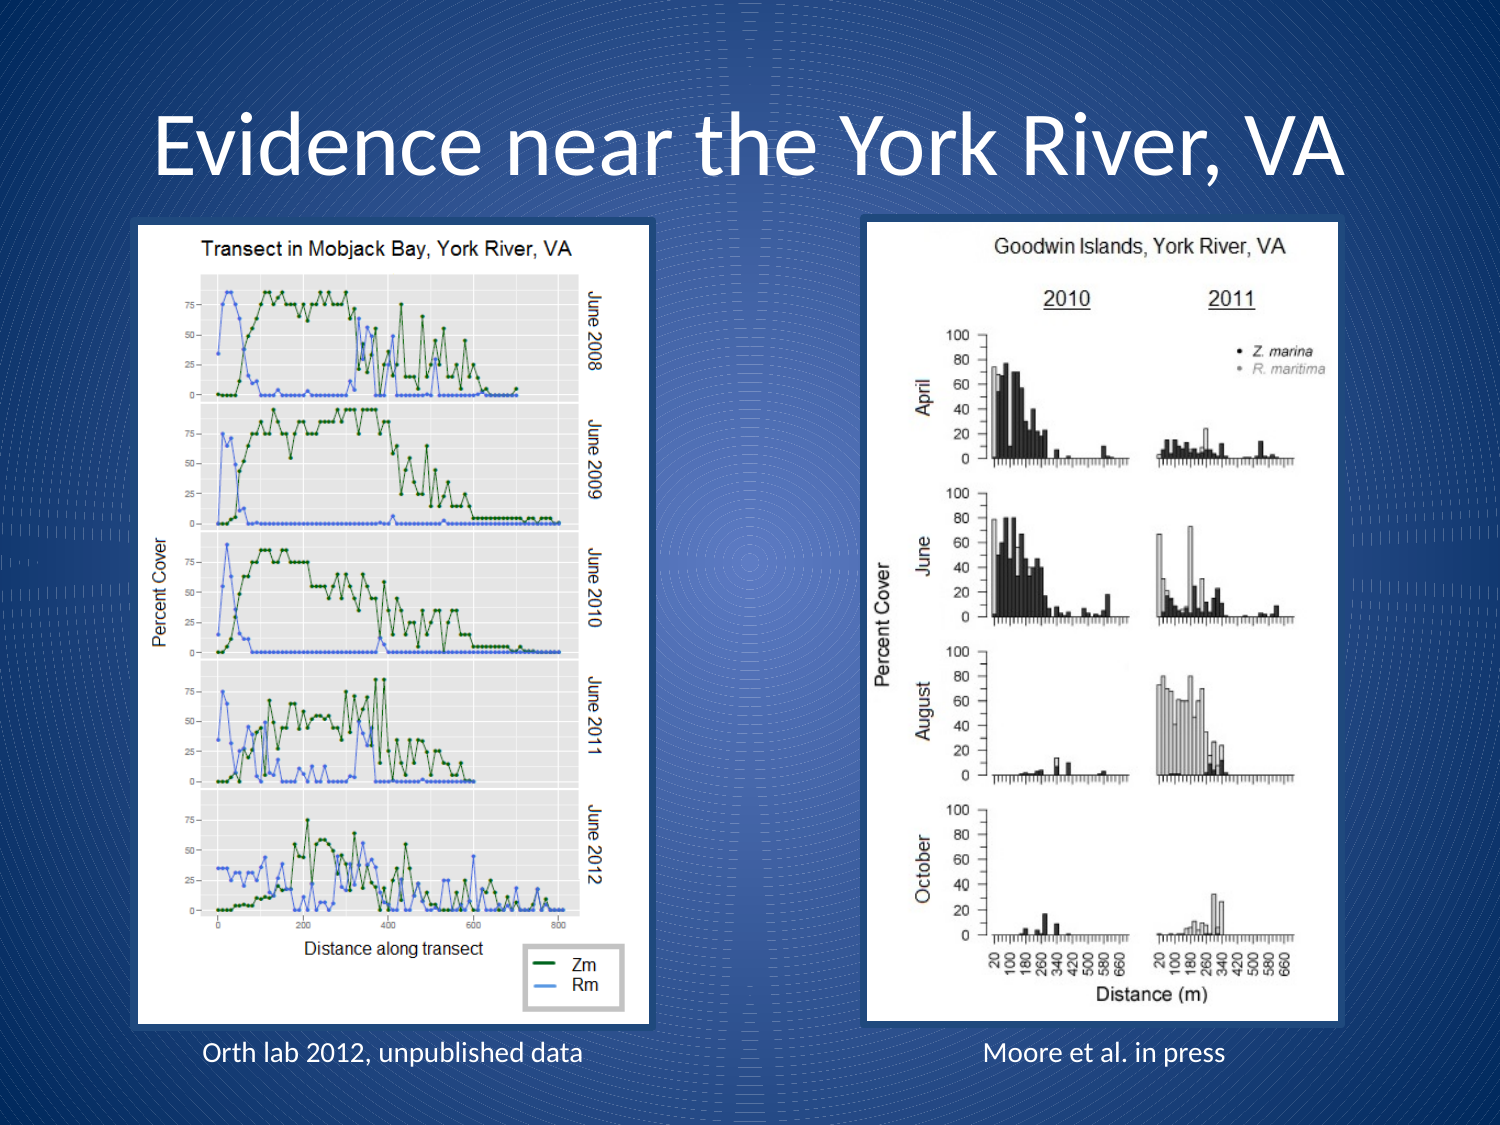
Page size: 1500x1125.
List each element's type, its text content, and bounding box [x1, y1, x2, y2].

title Evidence near the York River, VA [75, 45, 1425, 233]
picture [137, 224, 650, 1025]
text_box Orth lab 2012, unpublished data [187, 1032, 599, 1076]
picture [867, 221, 1339, 1022]
text_box Moore et al. in press [967, 1030, 1241, 1076]
